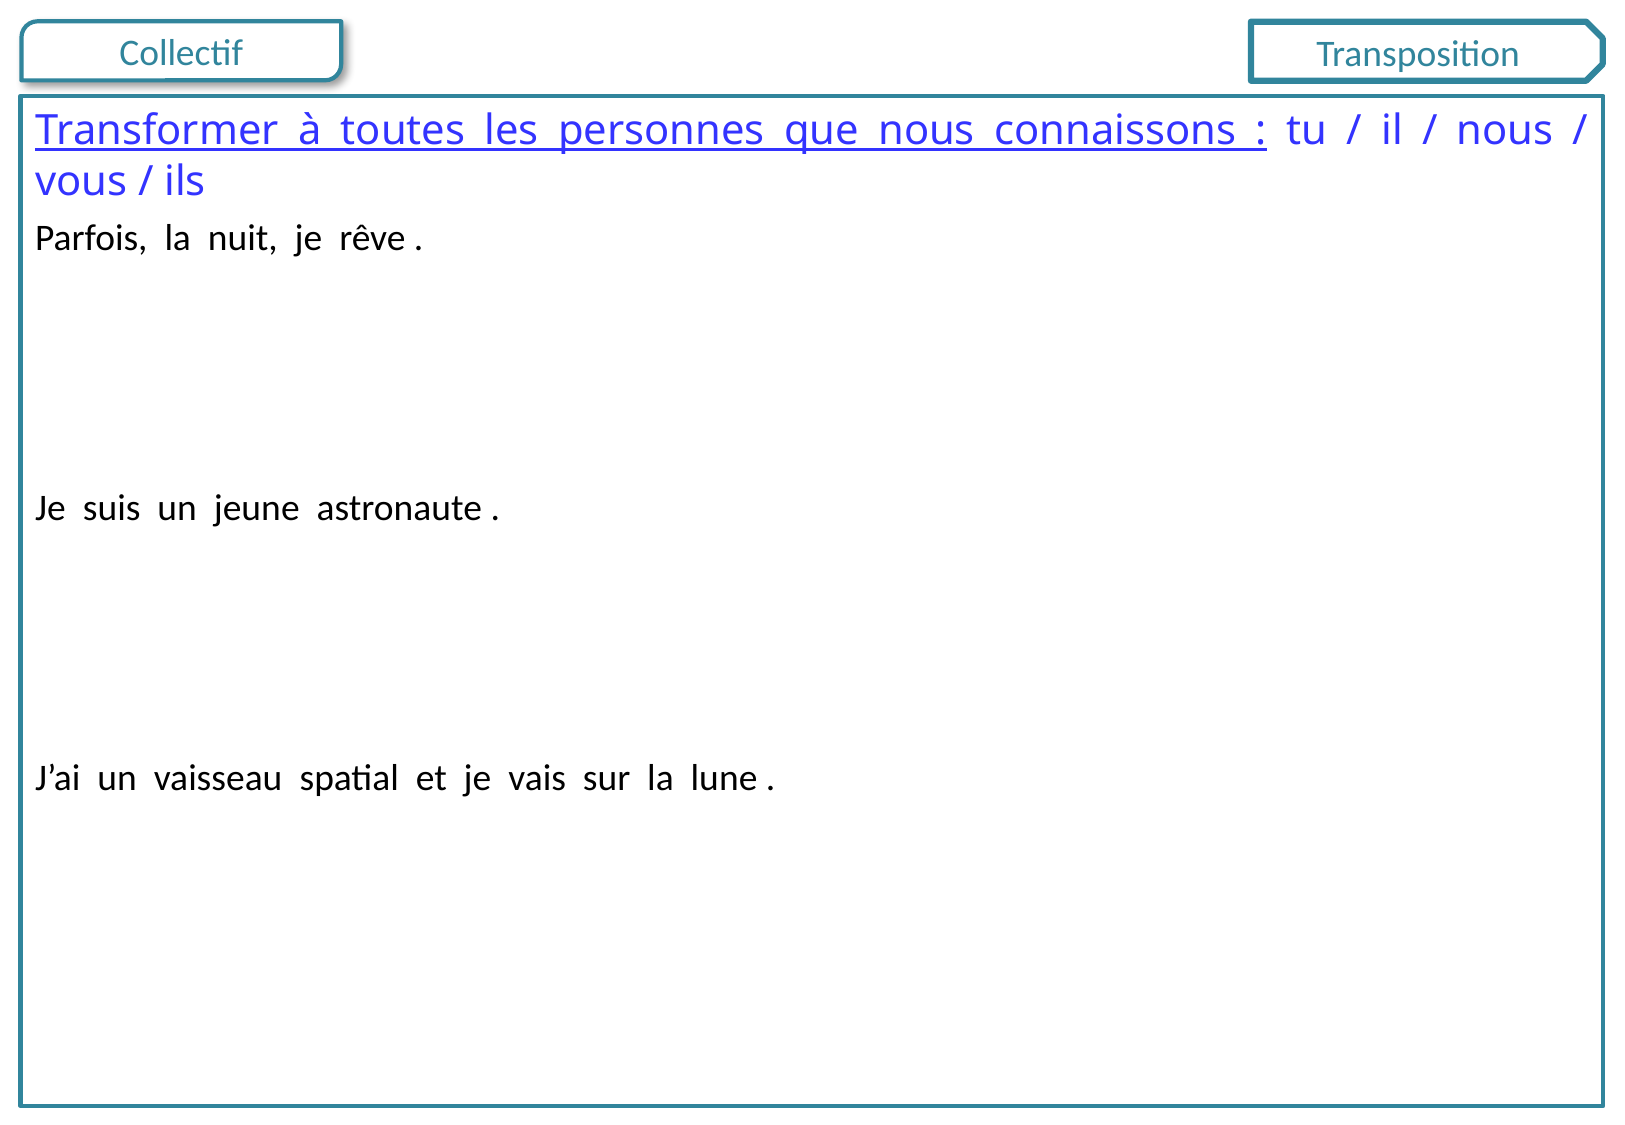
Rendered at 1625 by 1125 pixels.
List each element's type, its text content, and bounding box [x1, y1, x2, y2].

list Transformer à toutes les personnes que nous connaissons : tu / il / nous / vous / ils [18, 94, 1605, 1108]
text_box Parfois, la nuit, je rêve . Je suis un jeune astronaute . J’ai un vaisseau spatial et je vais sur la lune . [20, 0, 1604, 805]
